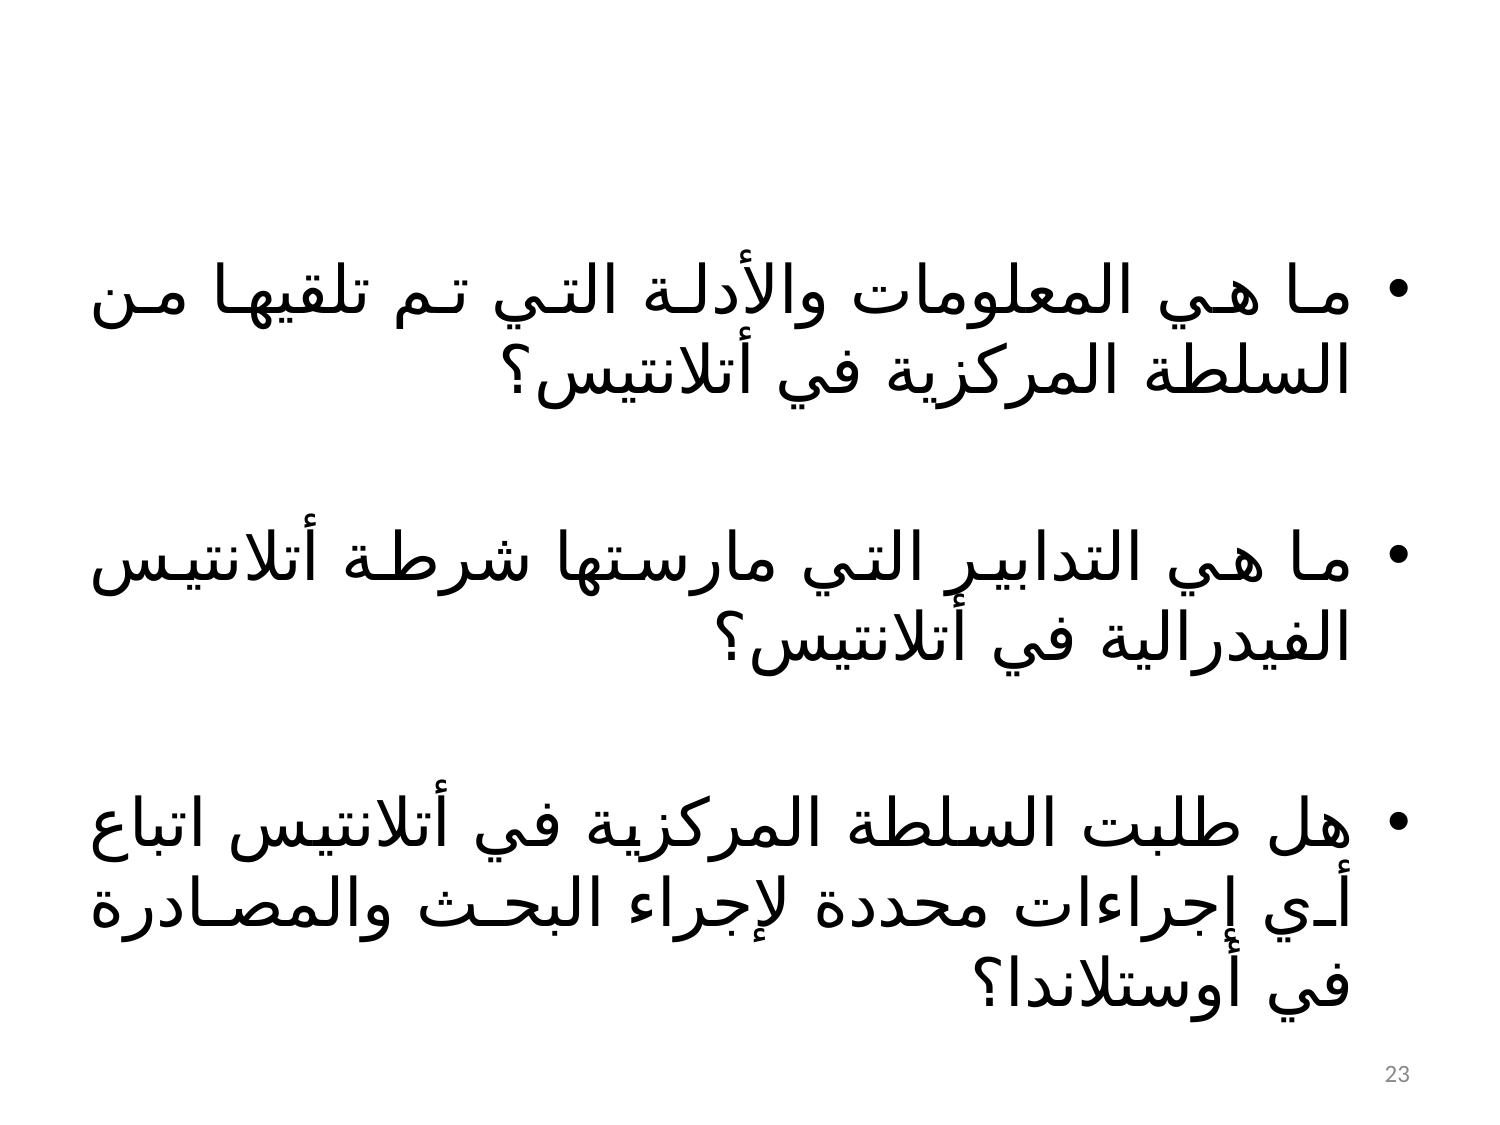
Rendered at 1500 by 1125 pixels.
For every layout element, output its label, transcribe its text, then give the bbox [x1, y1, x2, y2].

slide_number 23 [1074, 1042, 1425, 1103]
text_box ما هي المعلومات والأدلة التي تم تلقيها من السلطة المركزية في أتلانتيس؟ ما هي التدابير التي مارستها شرطة أتلانتيس الفيدرالية في أتلانتيس؟ هل طلبت السلطة المركزية في أتلانتيس اتباع أي إجراءات محددة لإجراء البحث والمصادرة في أوستلاندا؟ [74, 239, 1425, 1116]
